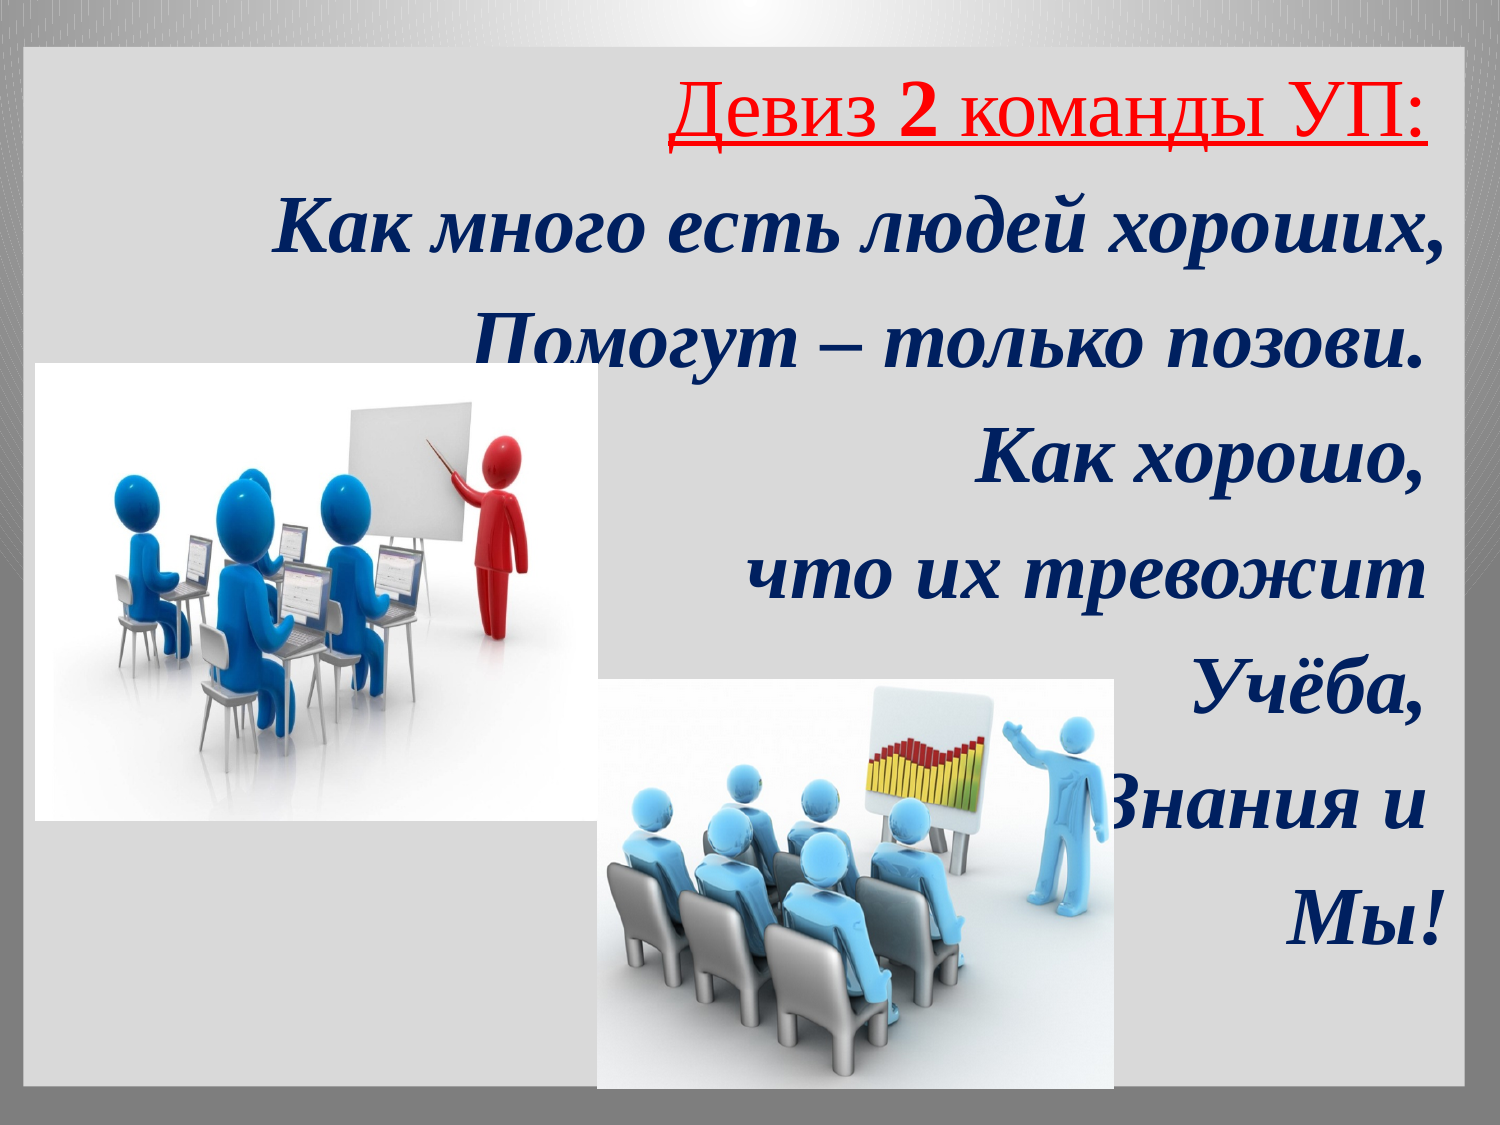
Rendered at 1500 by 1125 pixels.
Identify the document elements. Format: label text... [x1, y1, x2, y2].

picture [34, 363, 1114, 1090]
list Девиз 2 команды УП: Как много есть людей хороших, Помогут – только позови. Как хорошо, что их тревожит Учёба, Знания и Мы! [23, 46, 1465, 1087]
